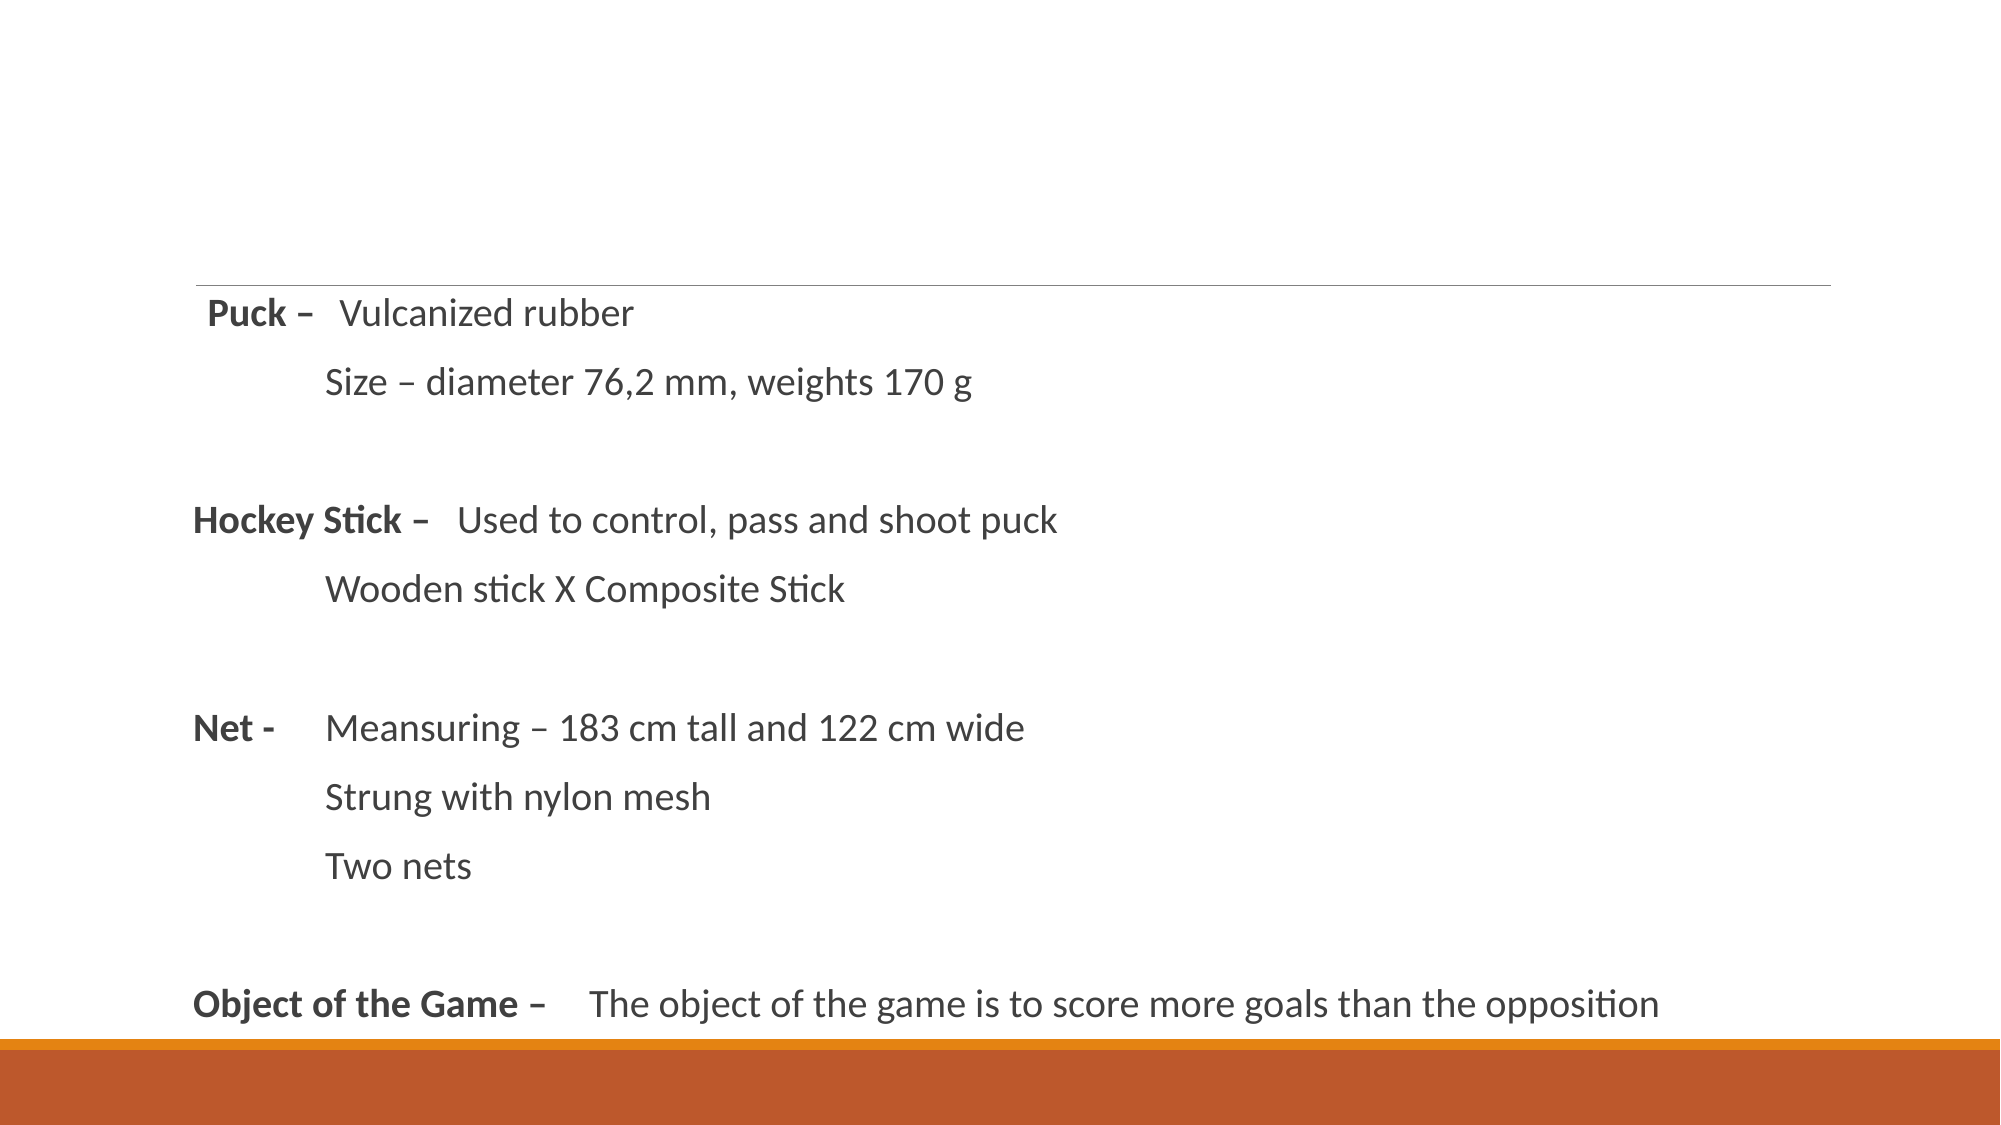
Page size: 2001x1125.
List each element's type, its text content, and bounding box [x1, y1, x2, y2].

list Puck – Vulcanized rubber Size – diameter 76,2 mm, weights 170 g Hockey Stick – Used to control, pass and shoot puck Wooden stick X Composite Stick Net - Meansuring – 183 cm tall and 122 cm wide Strung with nylon mesh Two nets Object of the Game – The object of the game is to score more goals than the opposition [193, 284, 1844, 1125]
